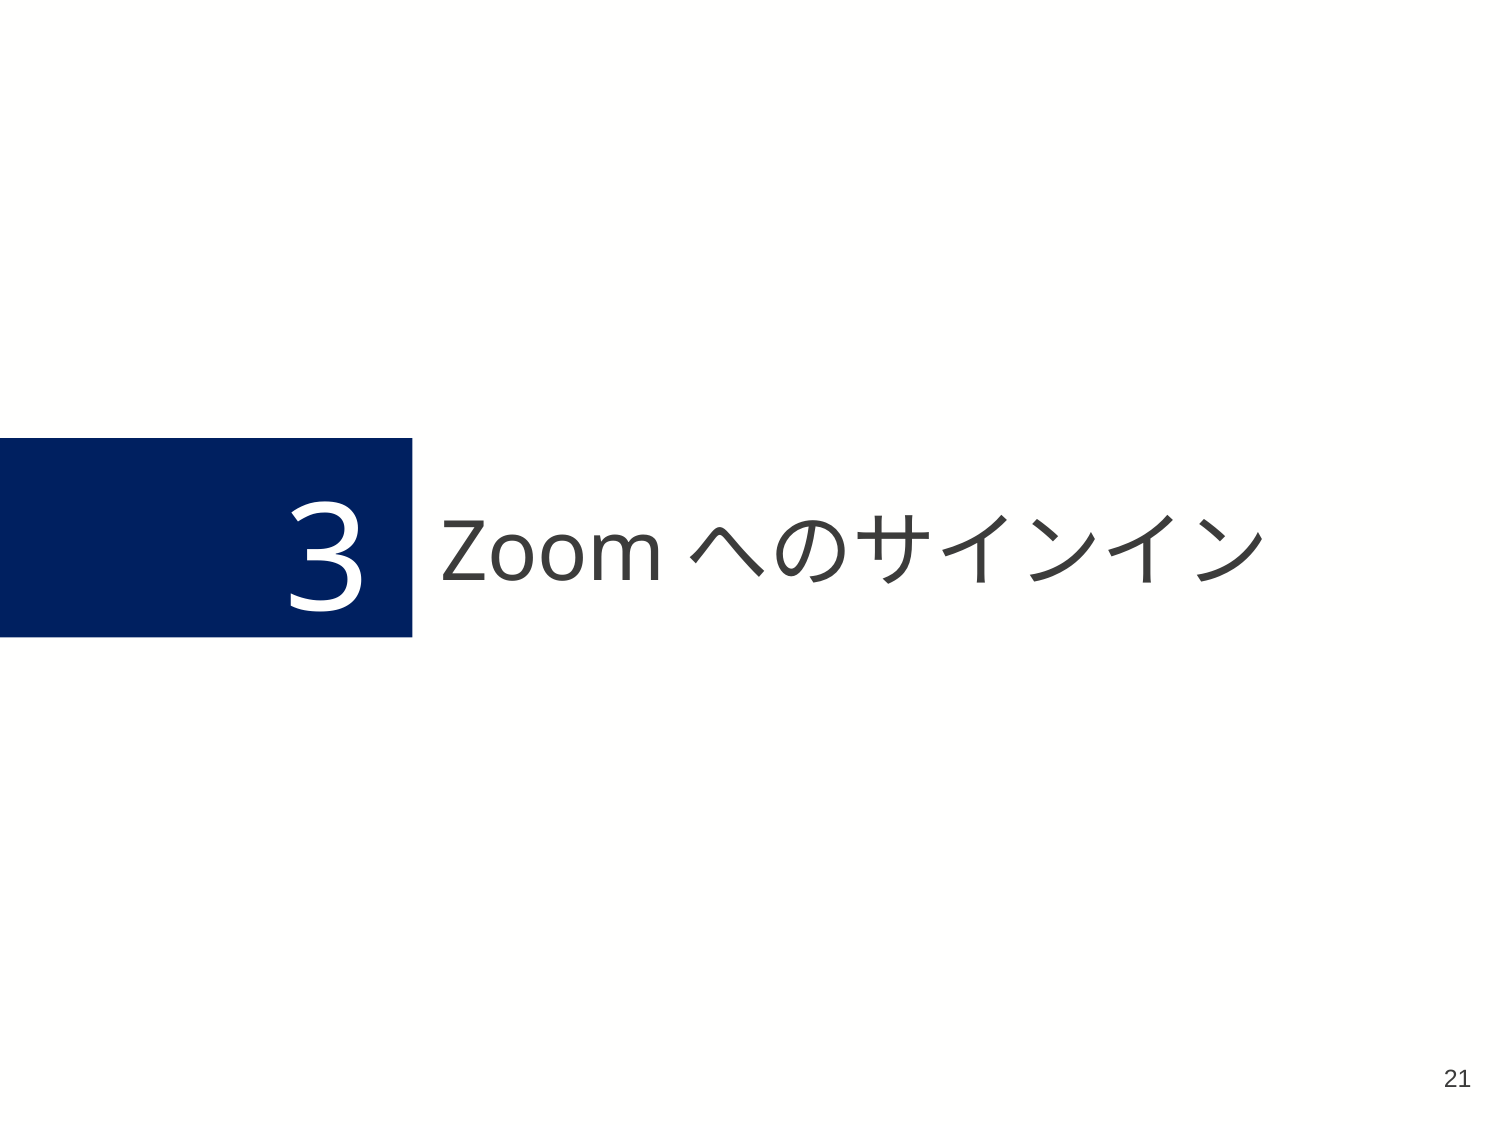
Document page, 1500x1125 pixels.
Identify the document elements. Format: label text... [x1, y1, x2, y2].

slide_number 21 [1428, 1055, 1500, 1113]
list 3 [269, 452, 365, 652]
list Zoomへのサインイン [425, 435, 1334, 659]
